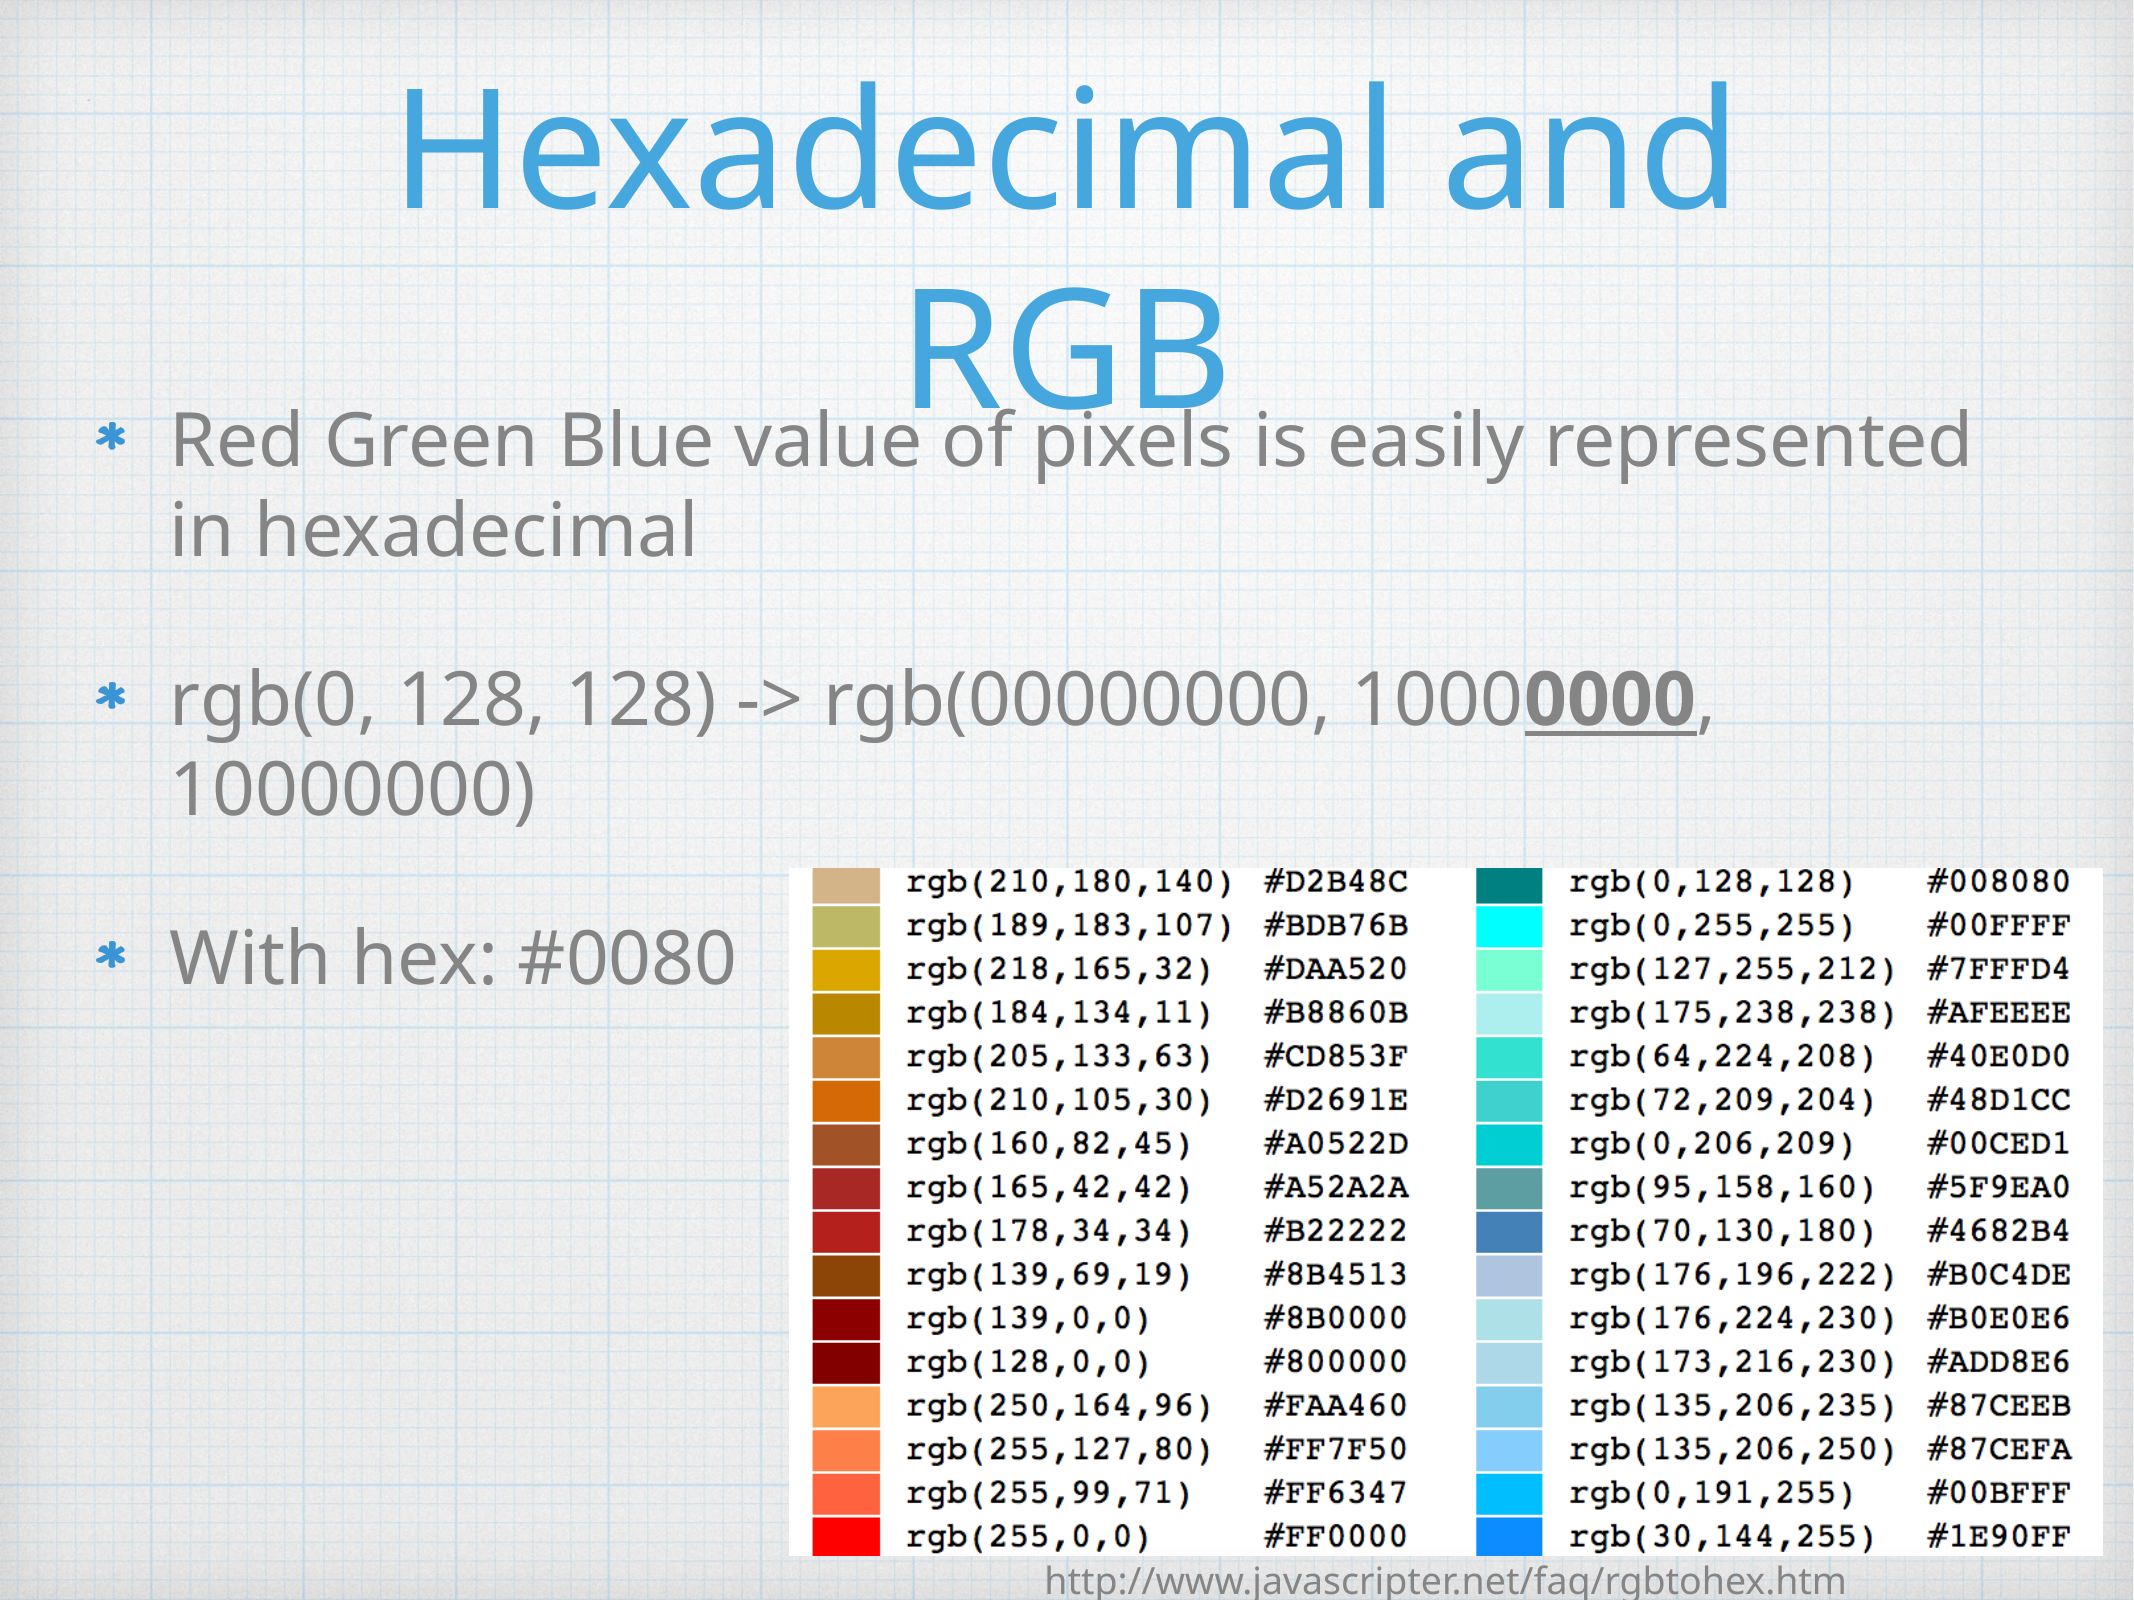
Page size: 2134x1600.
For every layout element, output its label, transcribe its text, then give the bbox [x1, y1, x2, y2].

picture [0, 0, 2134, 1600]
title Hexadecimal and RGB [207, 41, 1926, 382]
text_box http://www.javascripter.net/faq/rgbtohex.htm [1035, 1556, 1856, 1600]
list Red Green Blue value of pixels is easily represented in hexadecimal rgb(0, 128, 128) -> rgb(00000000, 10000000, 10000000) With hex: #0080 [87, 382, 2002, 1393]
